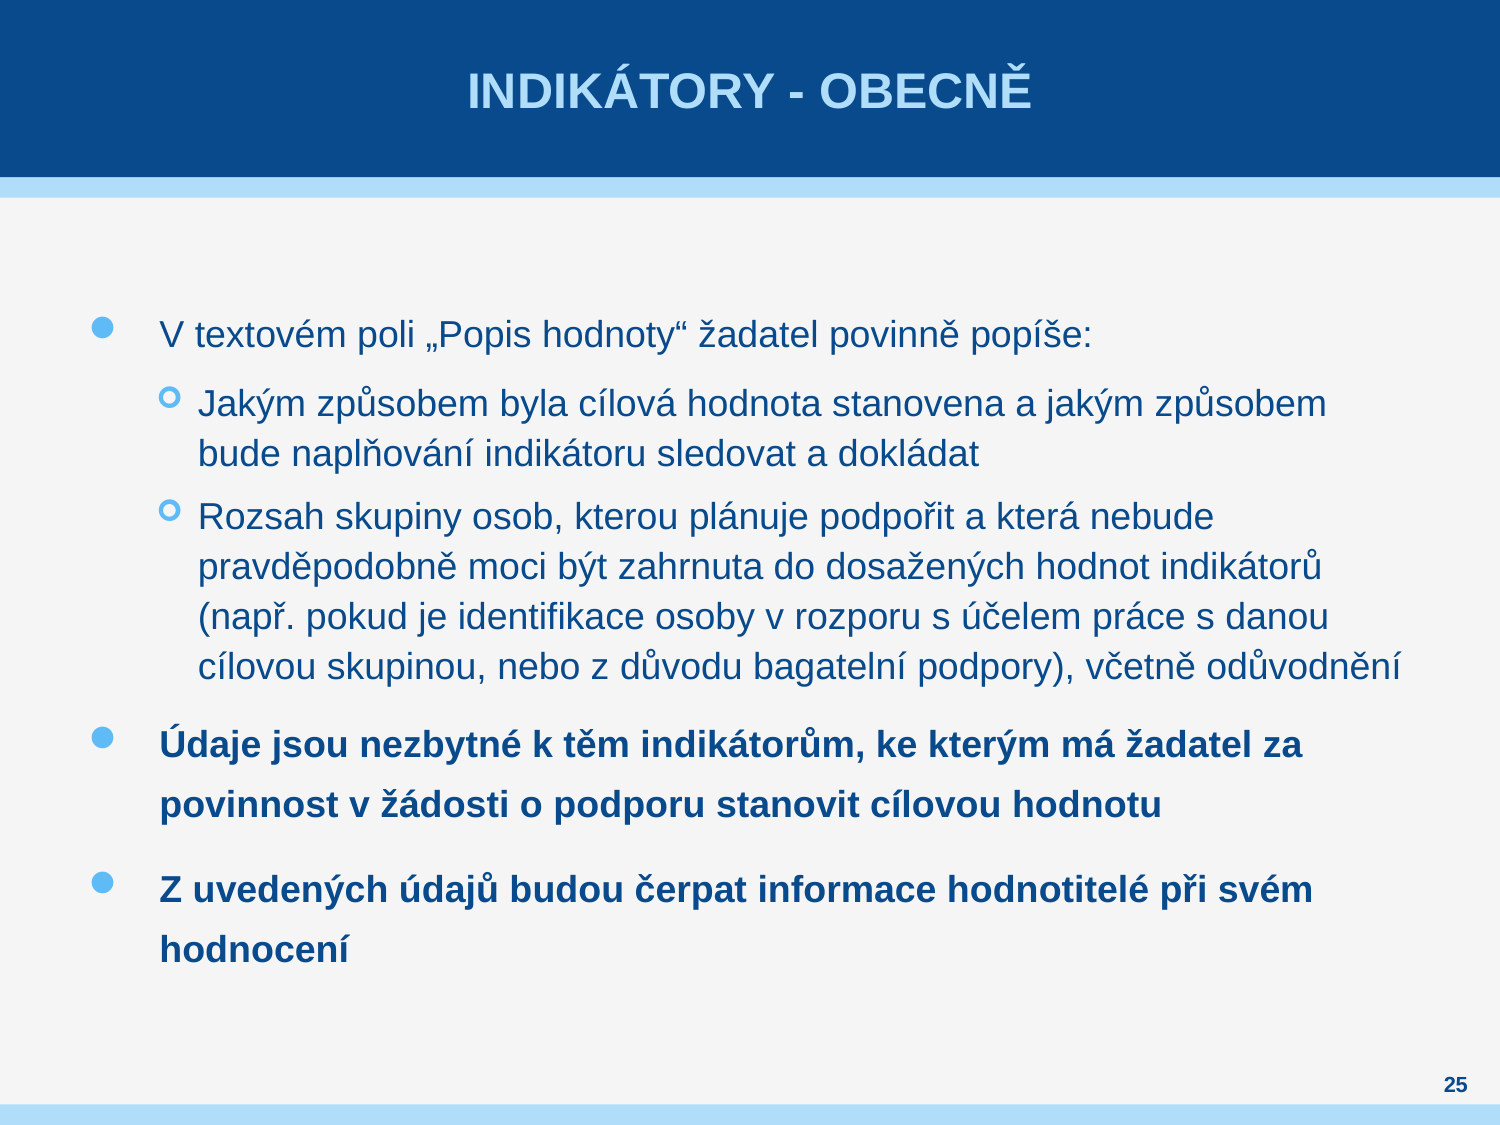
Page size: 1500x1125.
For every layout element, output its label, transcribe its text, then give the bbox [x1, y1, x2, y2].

slide_number 25 [1417, 1068, 1495, 1099]
list V textovém poli „Popis hodnoty“ žadatel povinně popíše: Jakým způsobem byla cílová hodnota stanovena a jakým způsobem bude naplňování indikátoru sledovat a dokládat Rozsah skupiny osob, kterou plánuje podpořit a která nebude pravděpodobně moci být zahrnuta do dosažených hodnot indikátorů (např. pokud je identifikace osoby v rozporu s účelem práce s danou cílovou skupinou, nebo z důvodu bagatelní podpory), včetně odůvodnění Údaje jsou nezbytné k těm indikátorům, ke kterým má žadatel za povinnost v žádosti o podporu stanovit cílovou hodnotu Z uvedených údajů budou čerpat informace hodnotitelé při svém hodnocení [88, 295, 1412, 1004]
title Indikátory - obecně [59, 0, 1441, 178]
